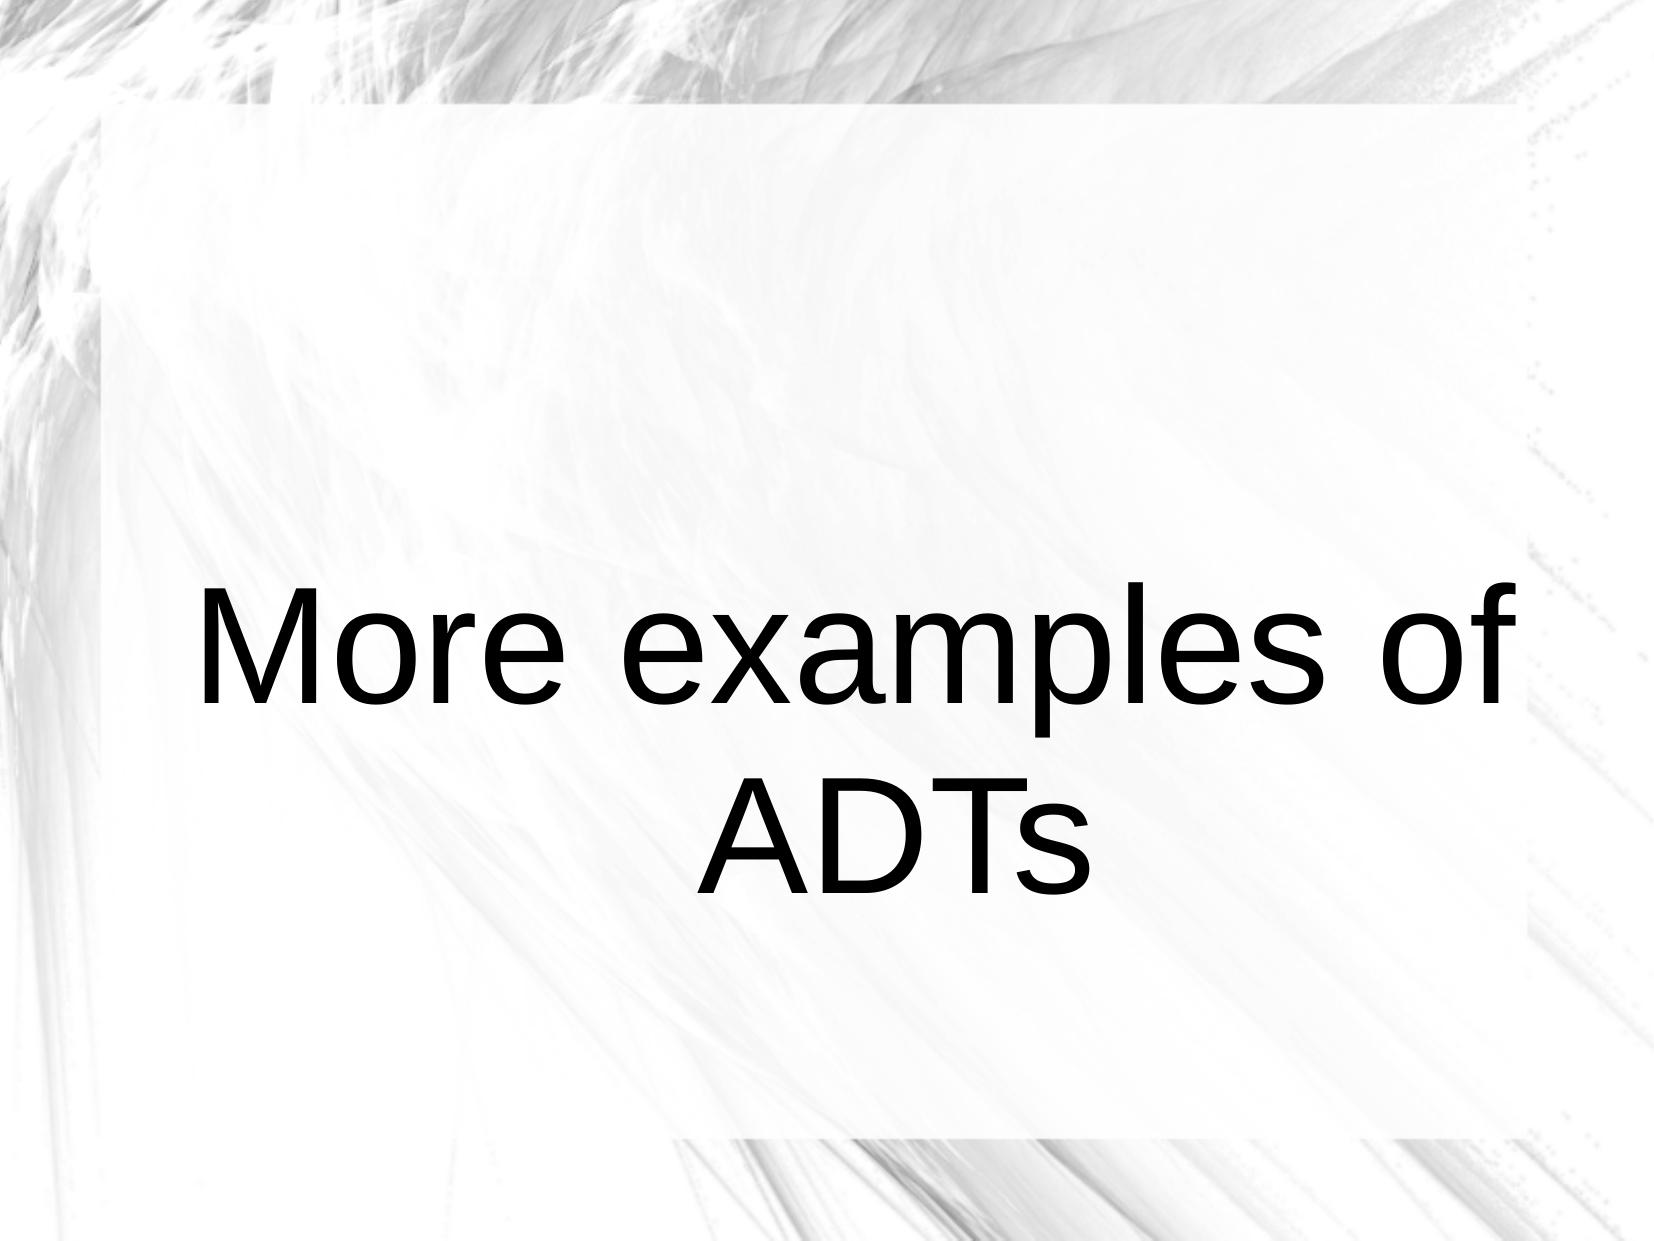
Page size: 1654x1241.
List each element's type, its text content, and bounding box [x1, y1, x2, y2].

picture [0, 0, 1654, 1241]
list More examples of ADTs [118, 319, 1571, 1109]
